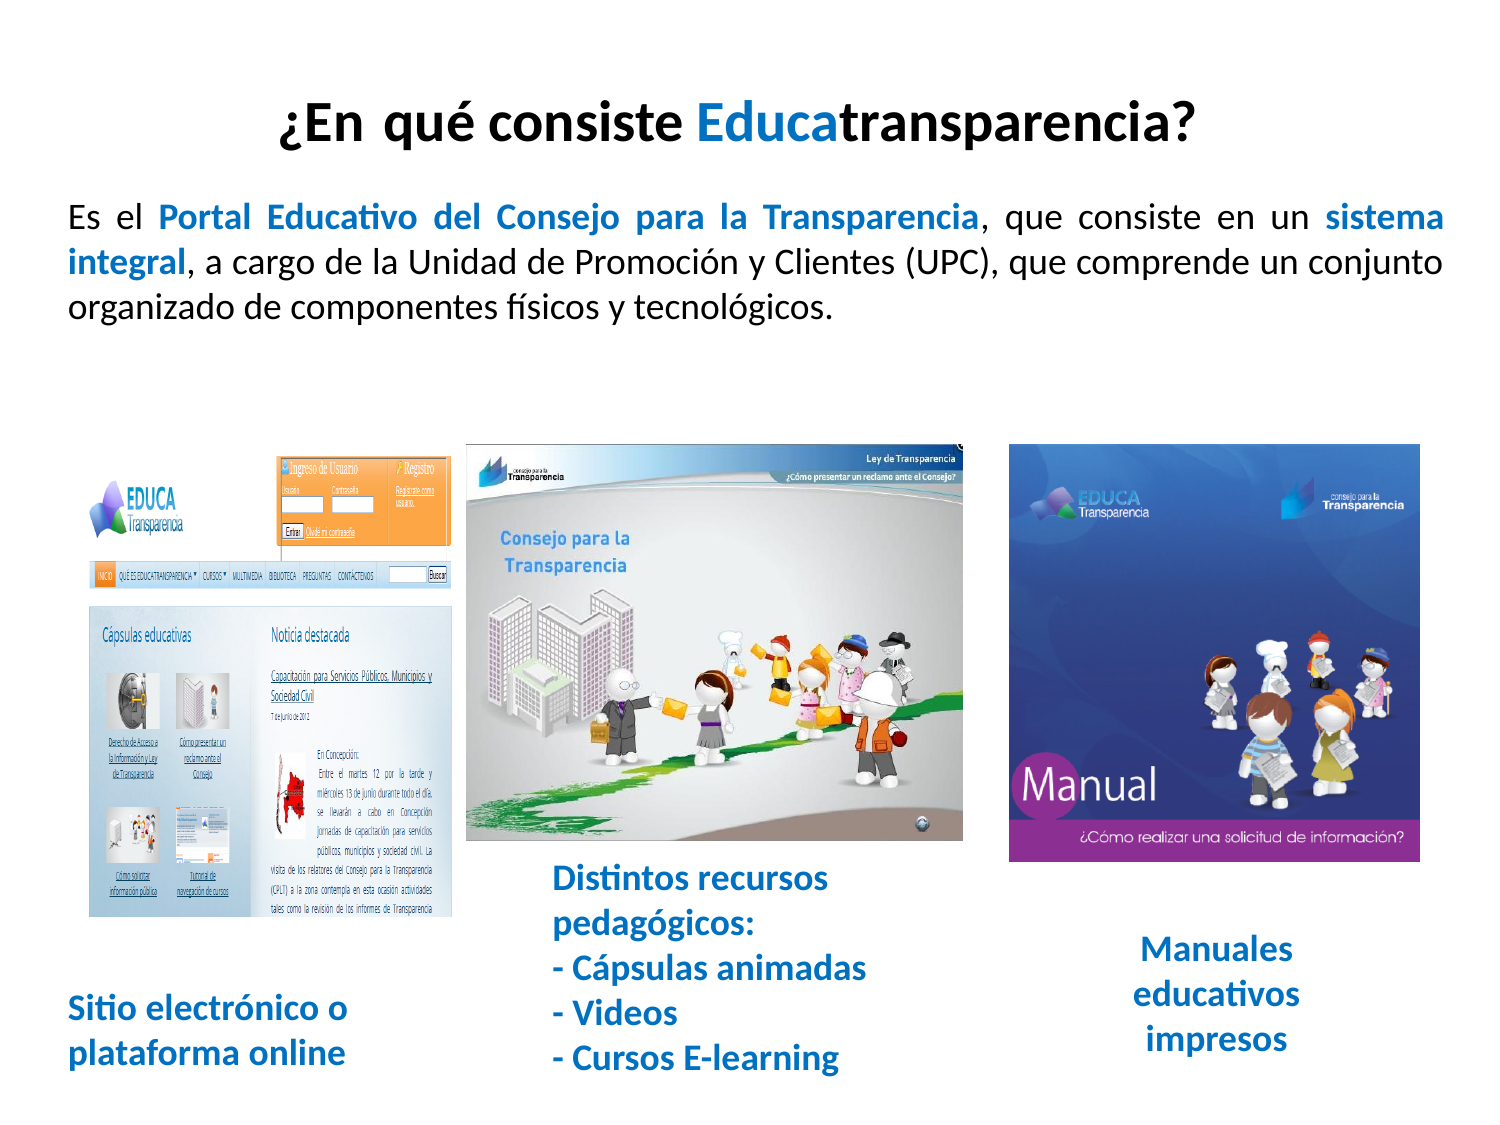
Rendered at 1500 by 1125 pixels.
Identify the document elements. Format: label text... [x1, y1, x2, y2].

title ¿En qué consiste Educatransparencia? [100, 66, 1376, 150]
picture [466, 444, 963, 841]
picture [76, 455, 455, 918]
text_box Manuales educativos impresos [1104, 916, 1329, 1067]
text_box Es el Portal Educativo del Consejo para la Transparencia, que consiste en un sistema integral, a cargo de la Unidad de Promoción y Clientes (UPC), que comprende un conjunto organizado de componentes físicos y tecnológicos. [53, 184, 1460, 335]
text_box Distintos recursos pedagógicos: - Cápsulas animadas - Videos - Cursos E-learning [537, 847, 963, 1086]
text_box Sitio electrónico o plataforma online [53, 976, 420, 1081]
picture [1009, 443, 1421, 862]
